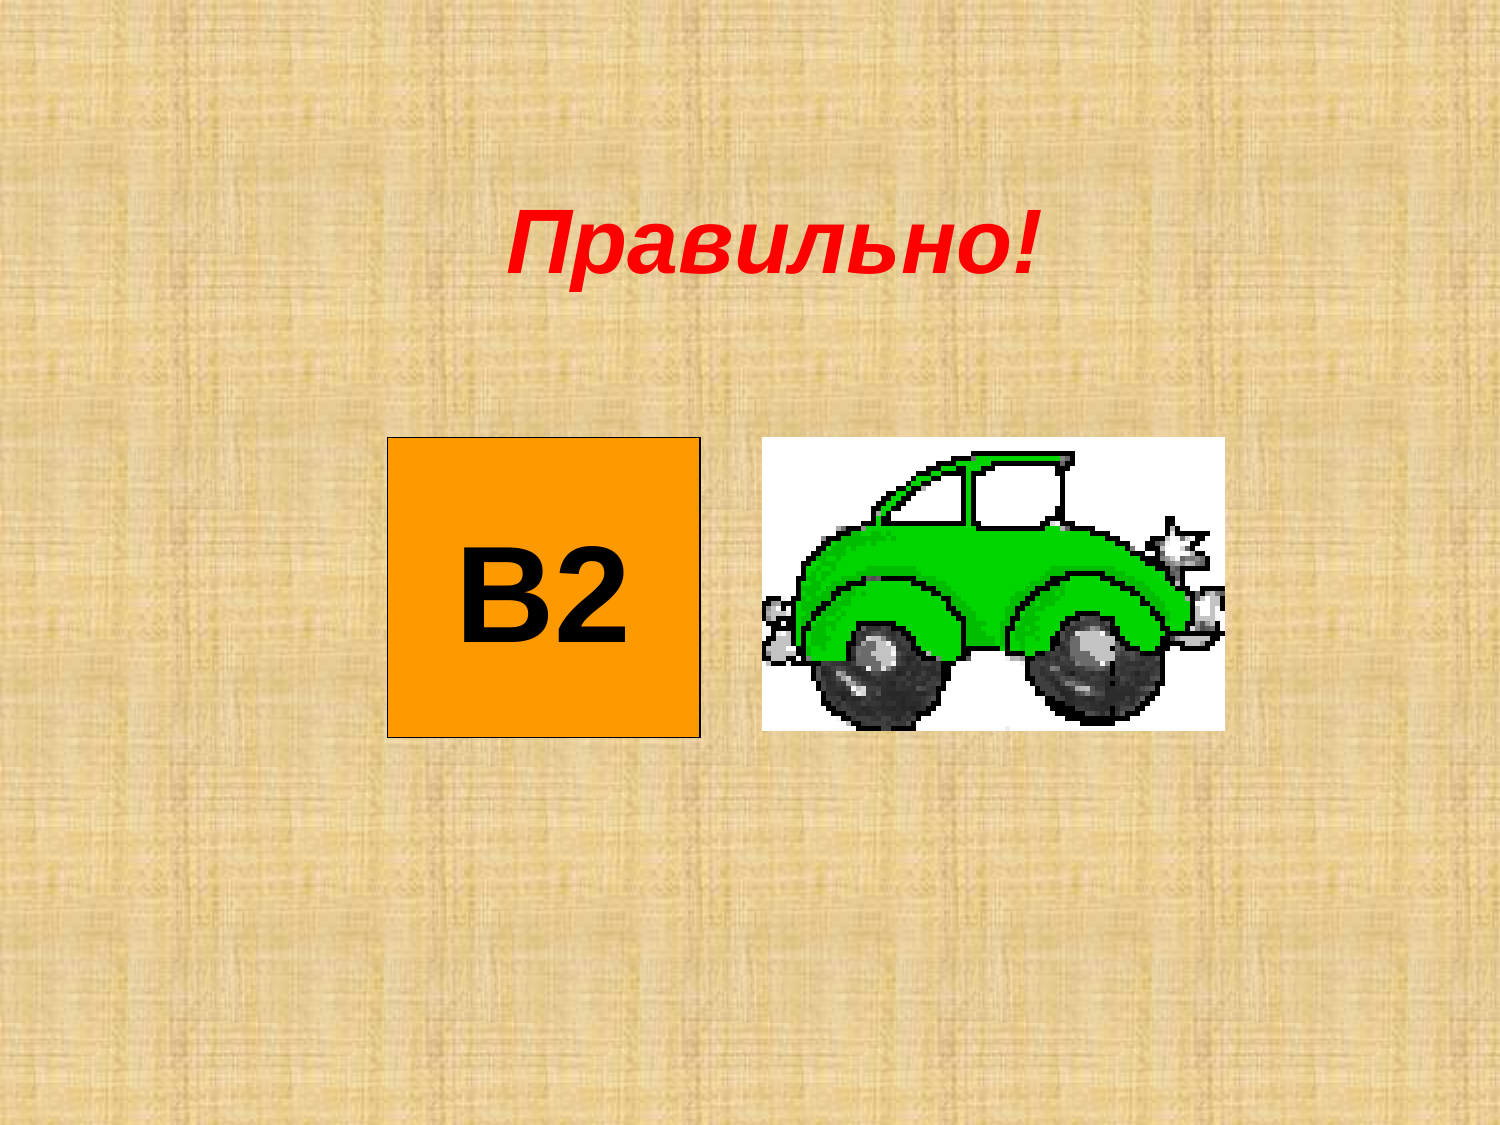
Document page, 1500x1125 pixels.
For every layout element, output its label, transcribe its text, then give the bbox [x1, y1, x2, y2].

picture [0, 0, 1500, 1125]
text_box В2 [387, 437, 700, 738]
text_box Правильно! [387, 174, 1163, 300]
